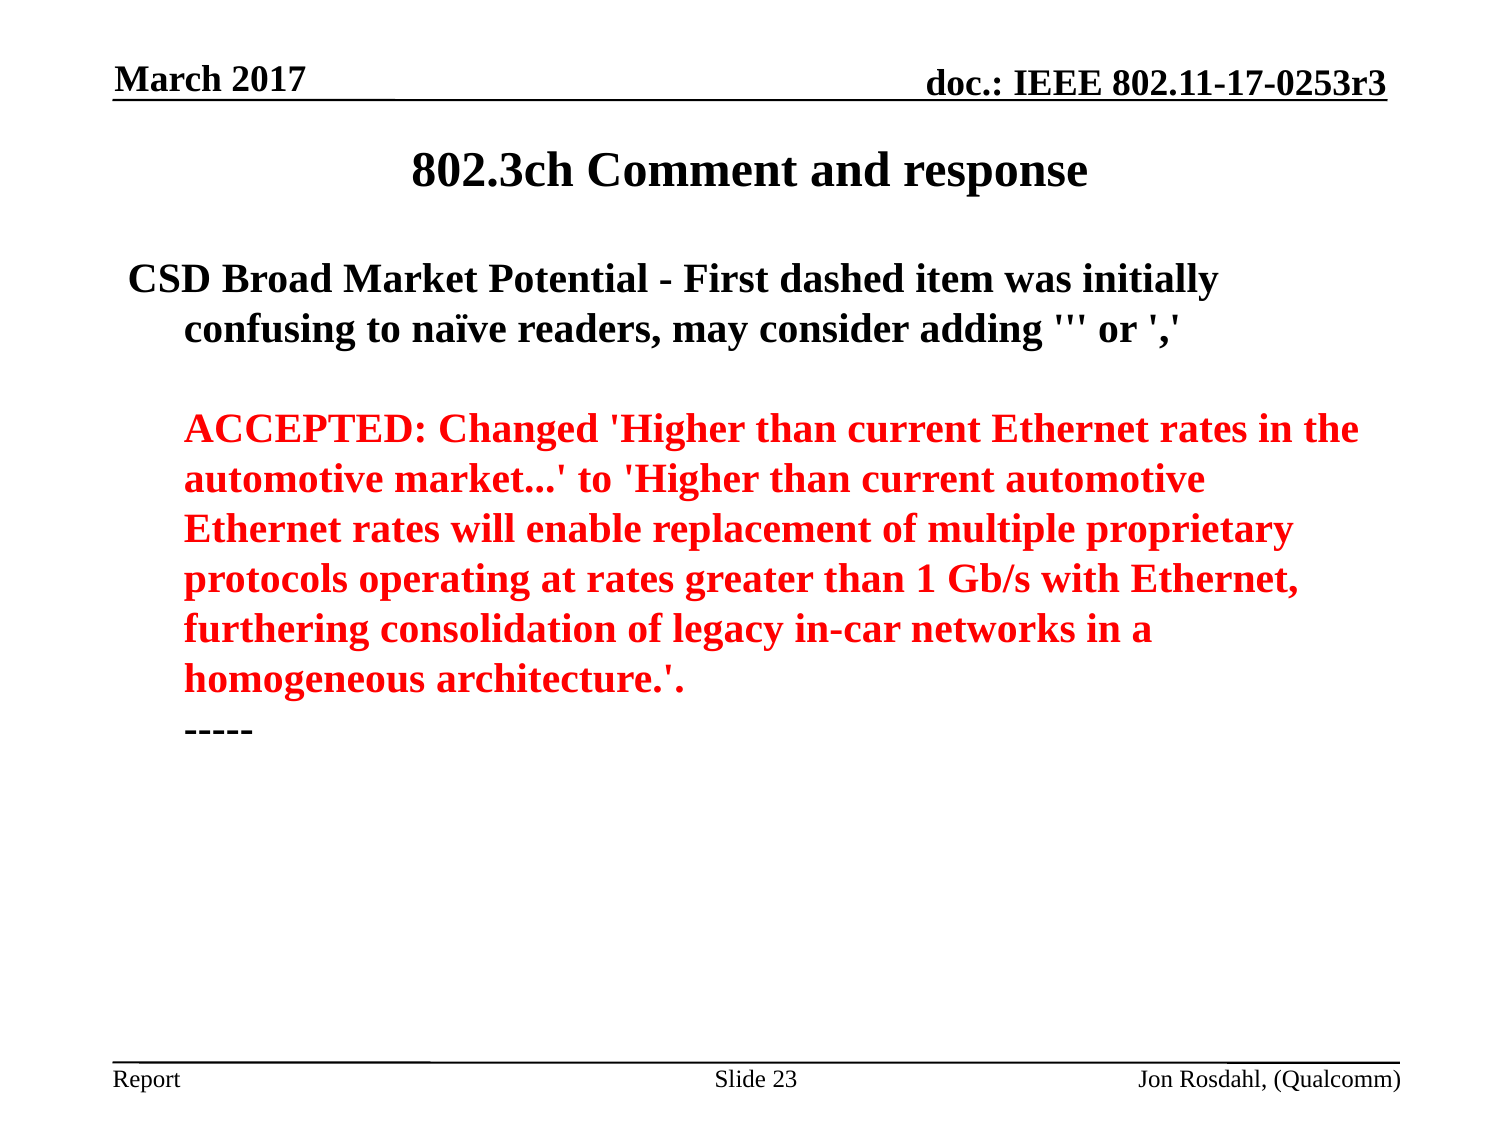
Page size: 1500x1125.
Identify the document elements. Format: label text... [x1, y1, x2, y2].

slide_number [114, 54, 423, 100]
footer Jon Rosdahl, (Qualcomm) [878, 1061, 1402, 1093]
slide_number Slide 23 [712, 1061, 800, 1123]
list CSD Broad Market Potential - First dashed item was initially confusing to naïve readers, may consider adding ''' or ',' ACCEPTED: Changed 'Higher than current Ethernet rates in the automotive market...' to 'Higher than current automotive Ethernet rates will enable replacement of multiple proprietary protocols operating at rates greater than 1 Gb/s with Ethernet, furthering consolidation of legacy in-car networks in a homogeneous architecture.'. ----- [112, 243, 1388, 1000]
title 802.3ch Comment and response [112, 112, 1388, 221]
